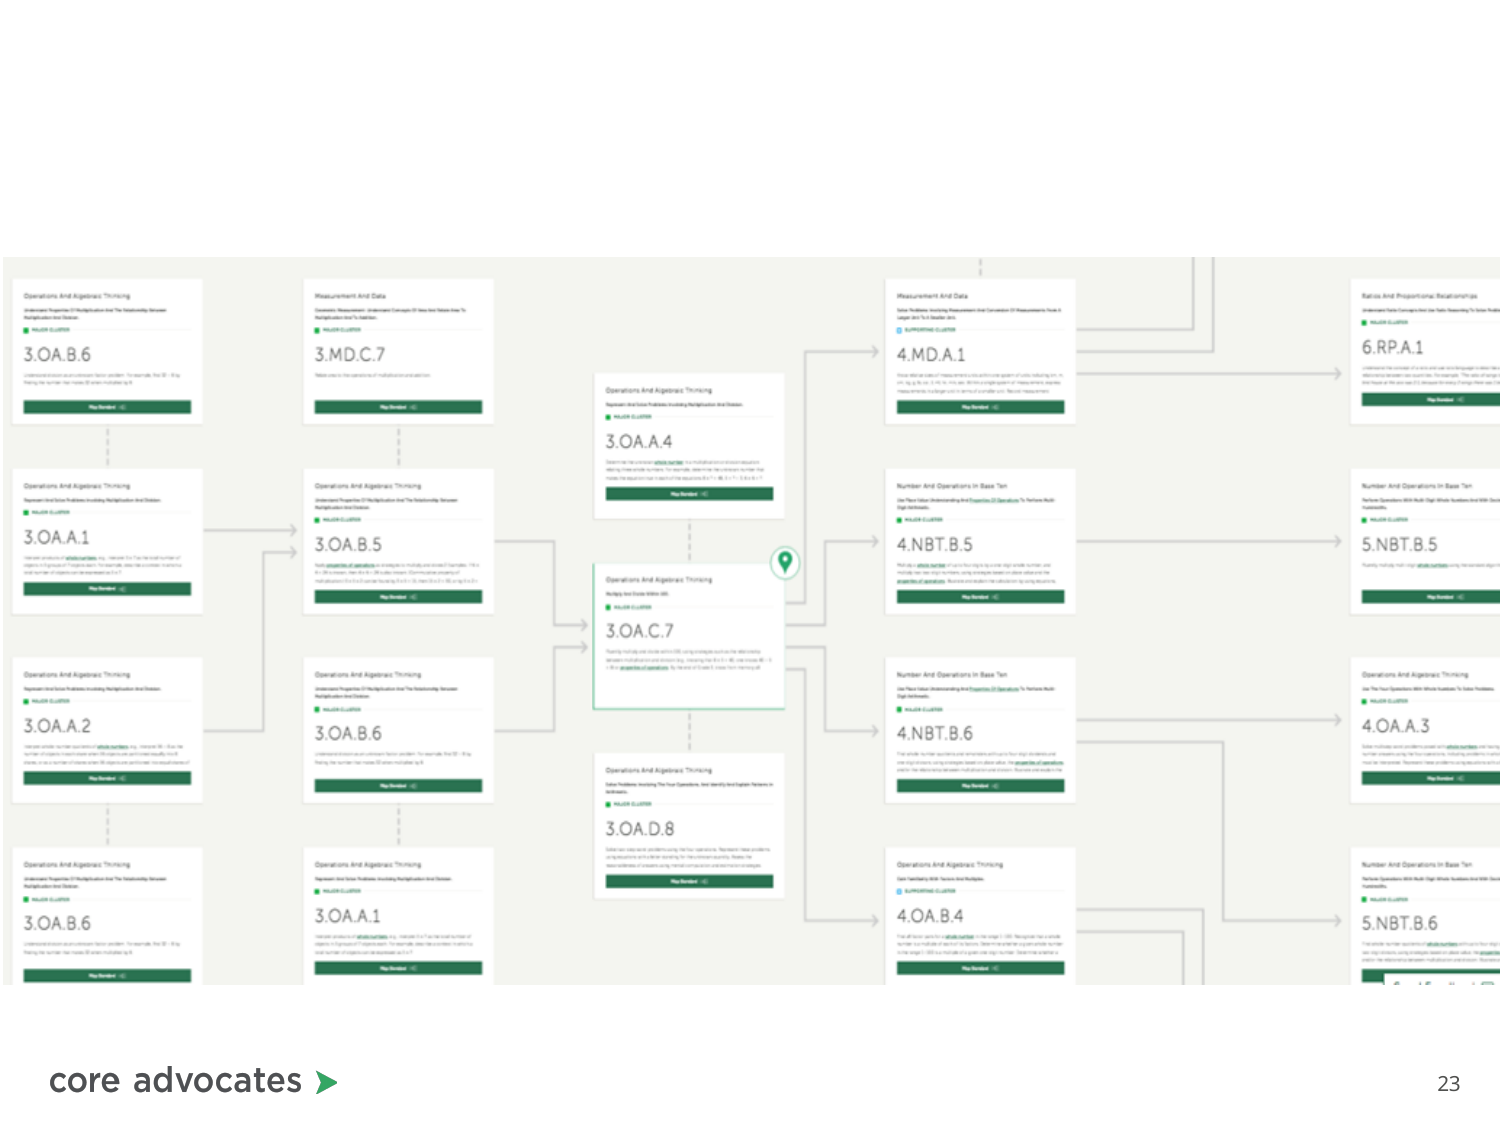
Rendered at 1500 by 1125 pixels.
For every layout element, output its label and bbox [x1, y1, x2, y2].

picture [2, 257, 1500, 986]
picture [50, 1066, 337, 1094]
